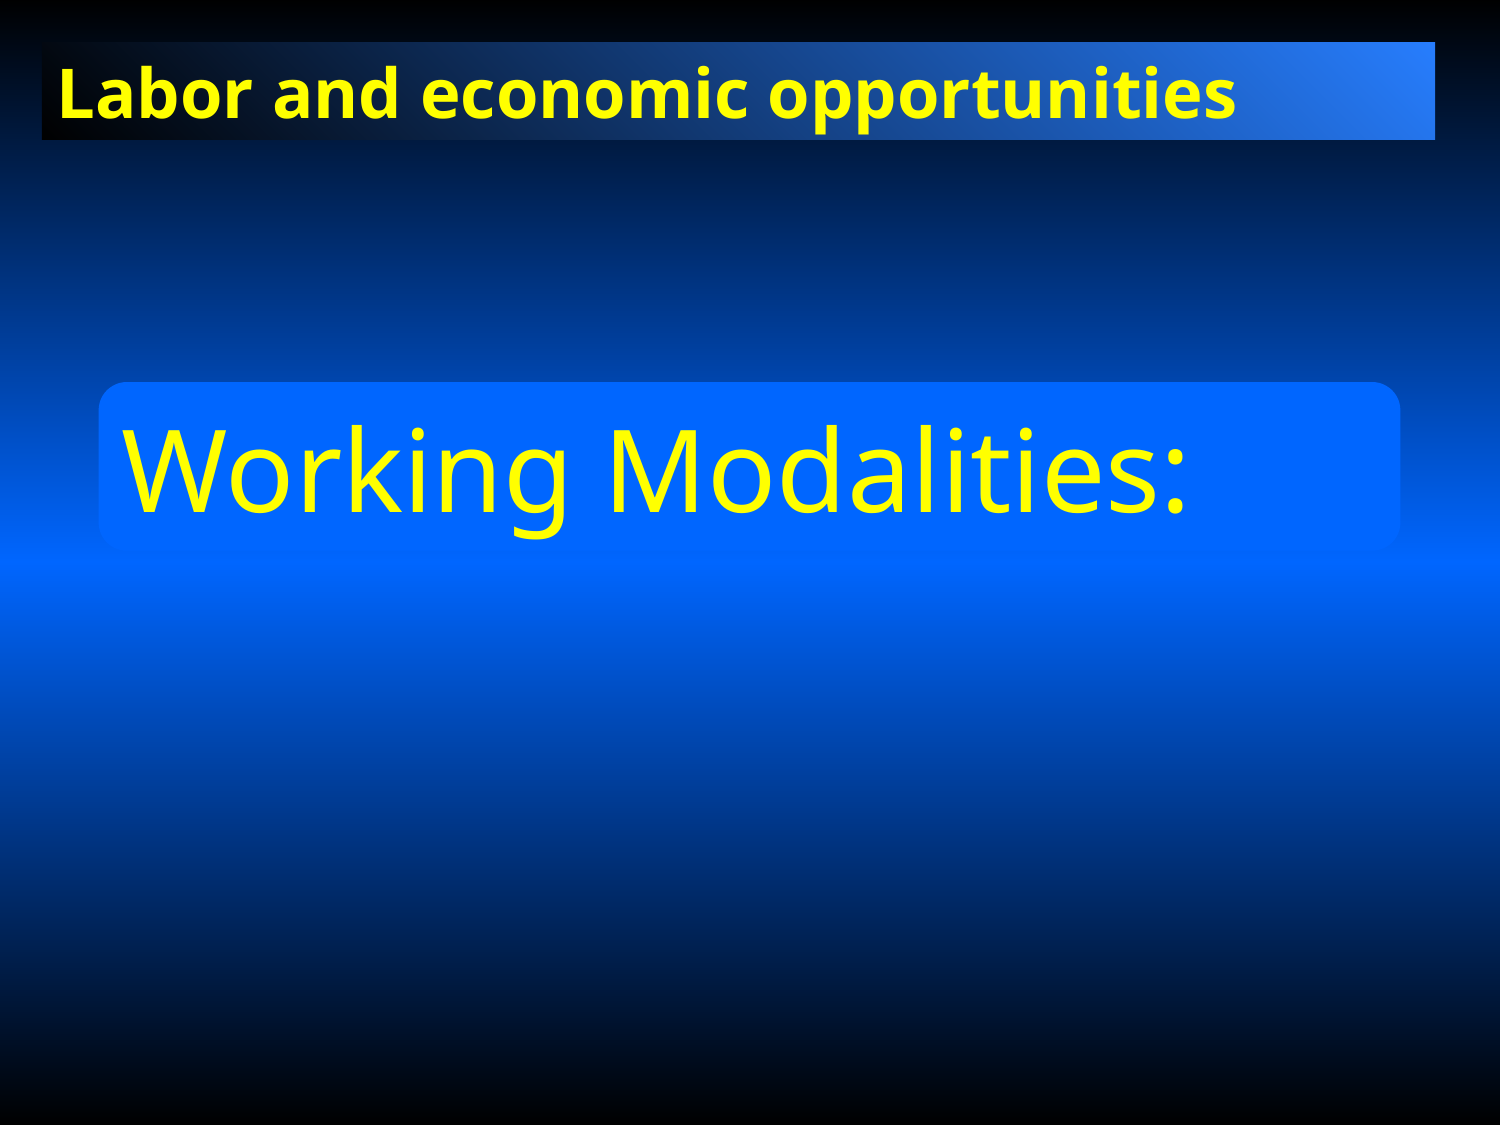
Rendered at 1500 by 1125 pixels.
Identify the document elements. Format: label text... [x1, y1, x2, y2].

text_box Labor and economic opportunities [41, 42, 1436, 140]
text_box Working Modalities: [98, 382, 1401, 551]
